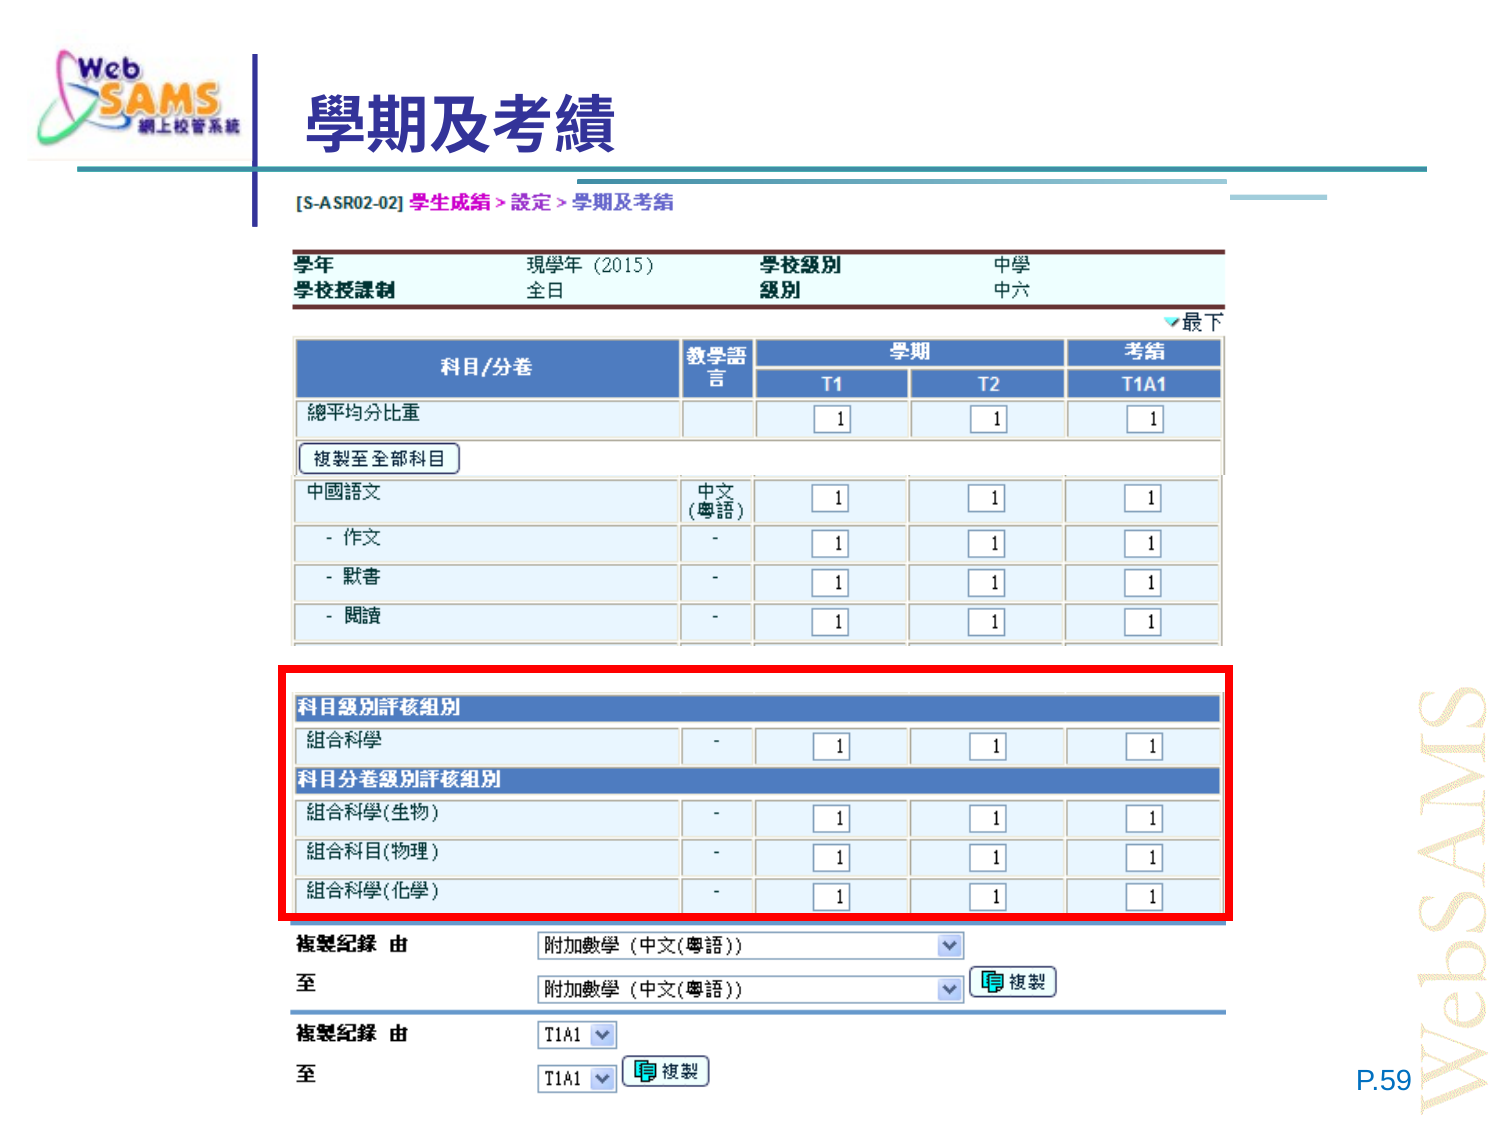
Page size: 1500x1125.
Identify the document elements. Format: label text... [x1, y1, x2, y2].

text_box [285, 184, 1230, 646]
picture [27, 29, 253, 161]
text_box [281, 668, 1230, 917]
slide_number P.59 [1226, 1028, 1428, 1105]
picture [1393, 679, 1500, 1117]
title 學期及考績 [289, 42, 1465, 168]
picture [289, 692, 1226, 1098]
